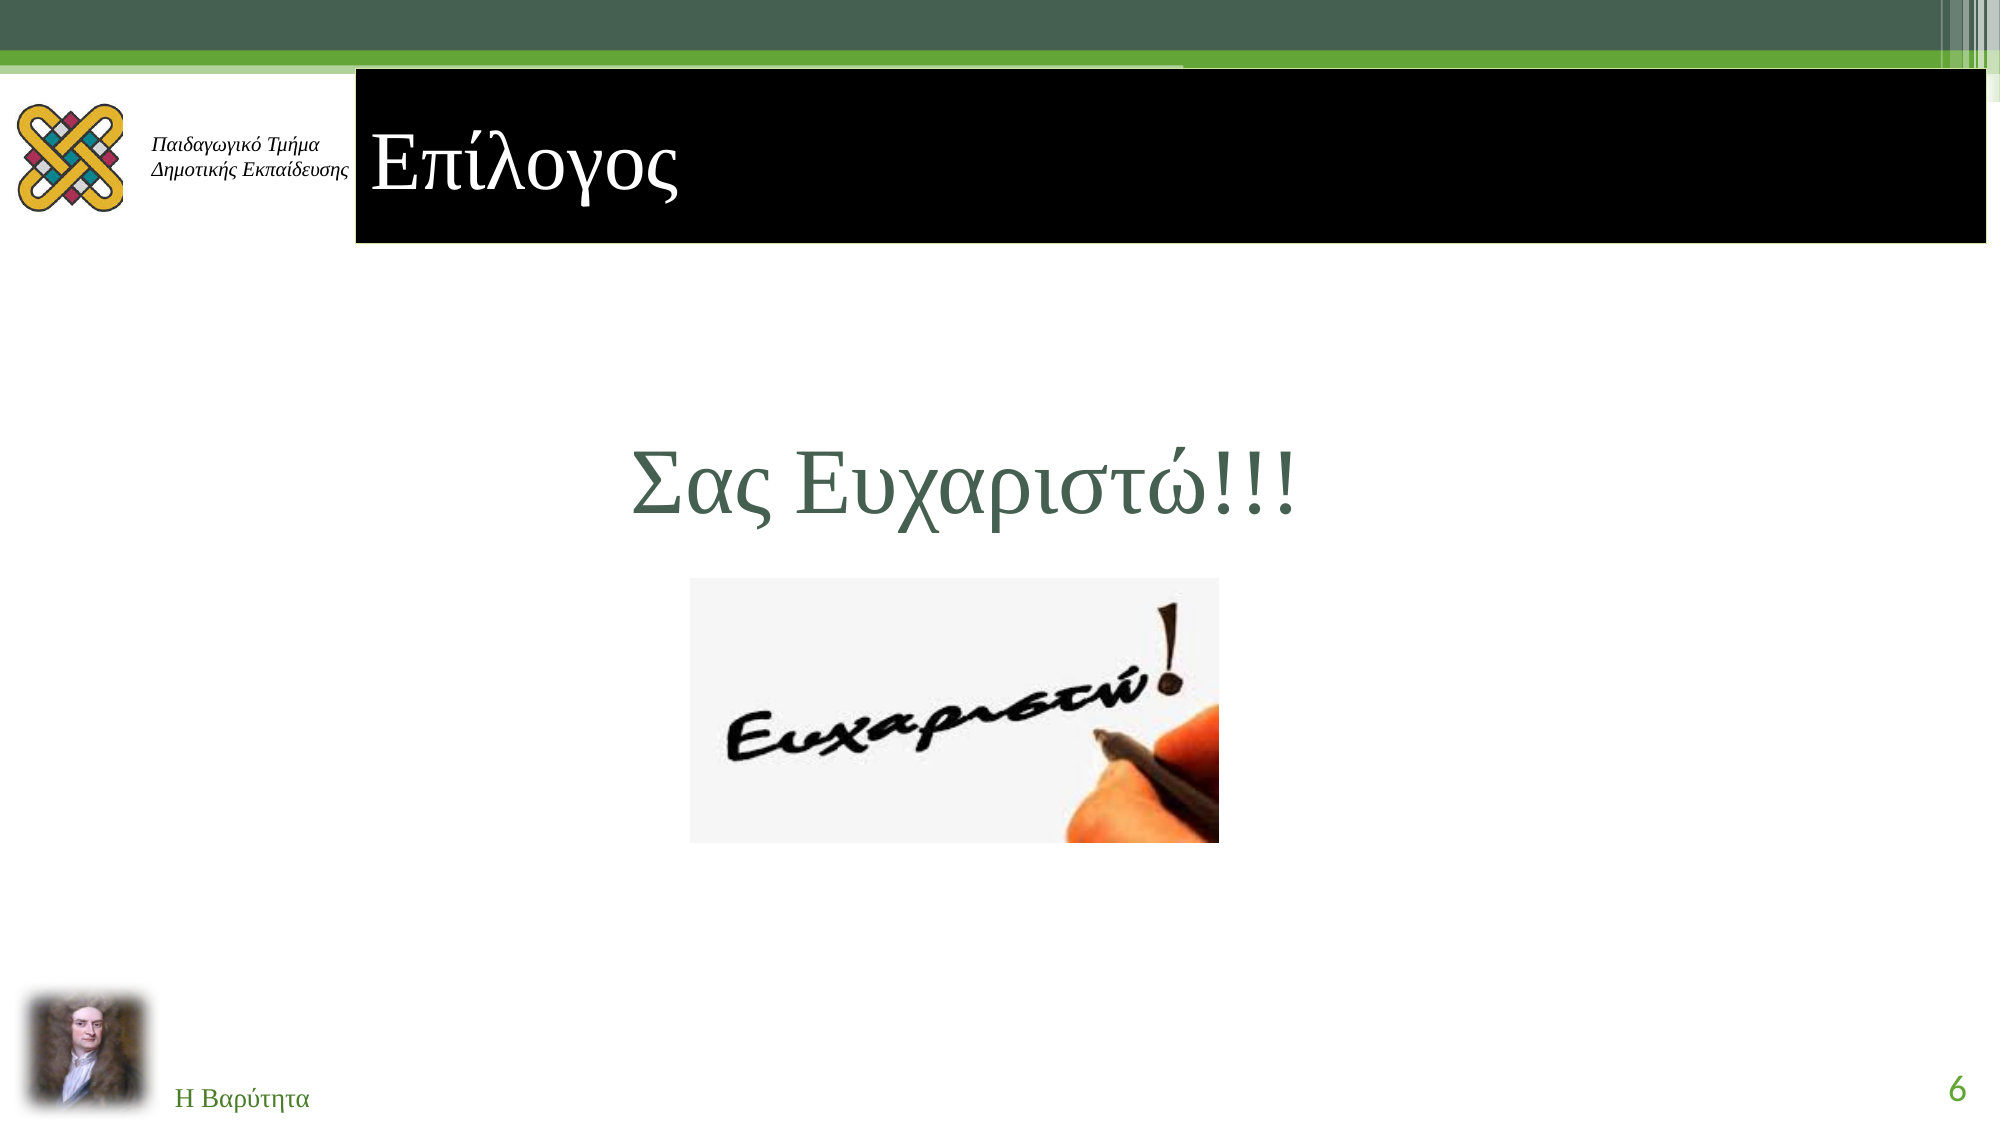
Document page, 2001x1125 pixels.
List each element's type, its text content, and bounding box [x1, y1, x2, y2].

text_box 6 [1915, 1056, 2000, 1116]
text_box Παιδαγωγικό Τμήμα Δημοτικής Εκπαίδευσης [136, 123, 364, 188]
picture [13, 99, 123, 222]
picture [690, 578, 1225, 880]
picture [0, 826, 293, 1125]
footer Η Βαρύτητα [293, 1040, 451, 1117]
title Επίλογος [355, 68, 1987, 244]
list Σας Ευχαριστώ!!! [0, 293, 1915, 1057]
